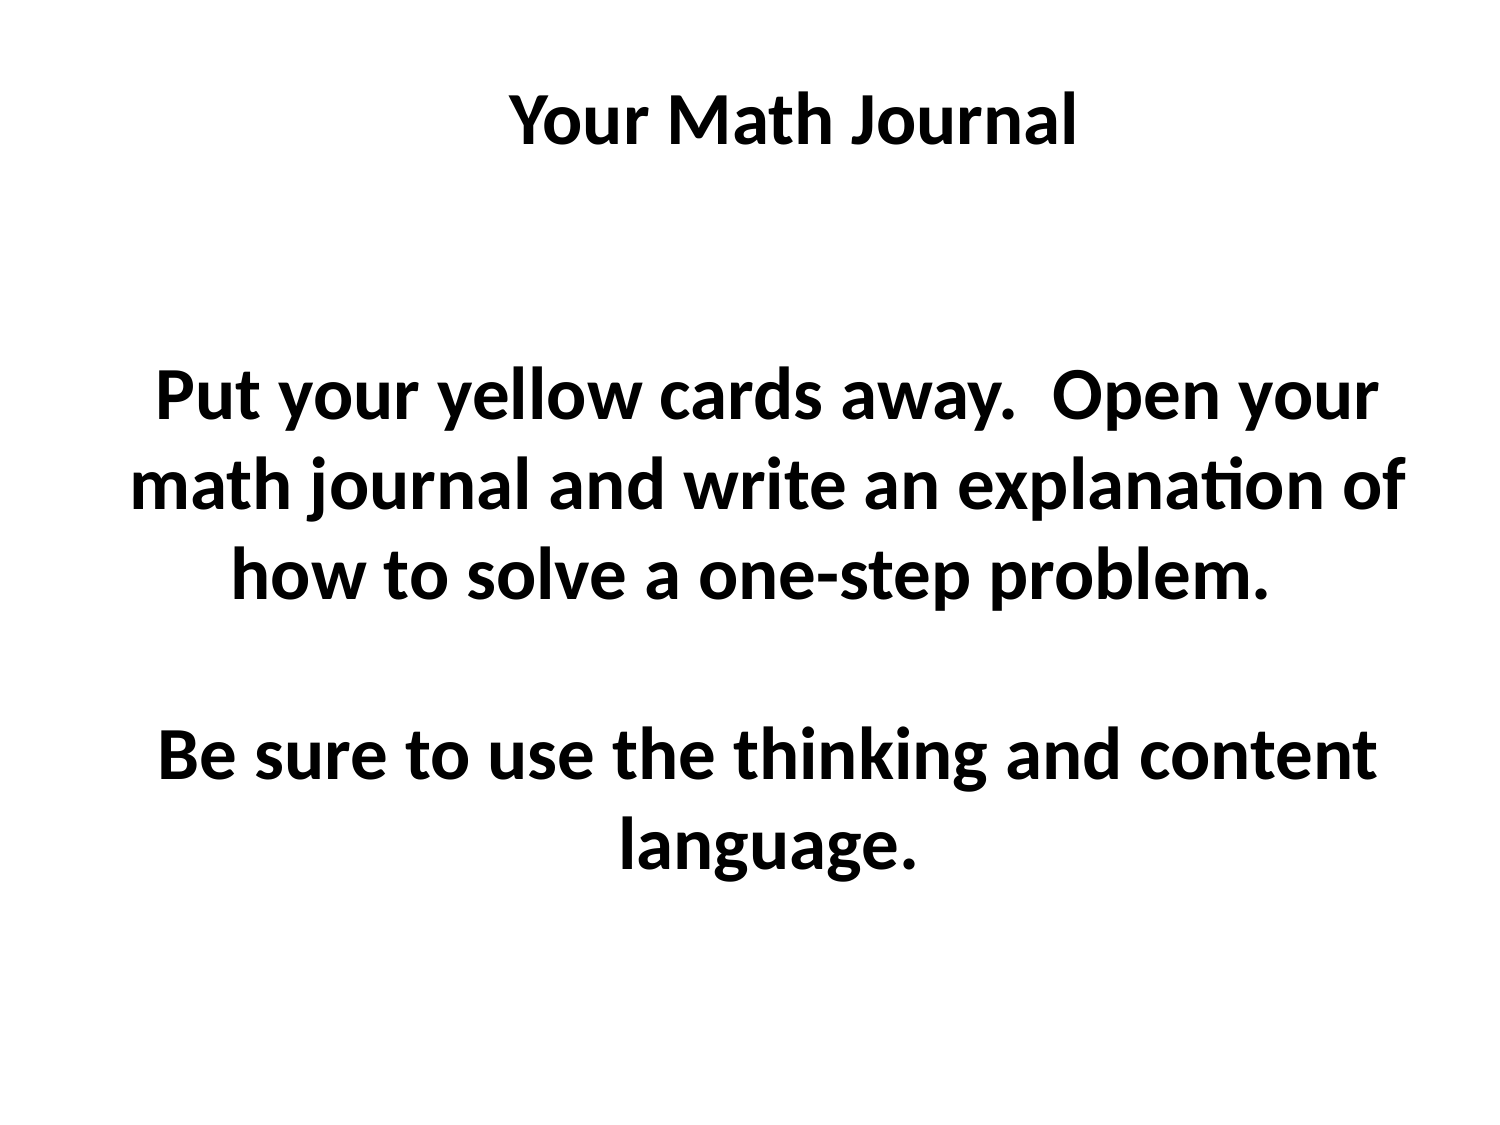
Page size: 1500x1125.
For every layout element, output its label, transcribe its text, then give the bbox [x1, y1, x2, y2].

text_box In Your Math Journal [62, 62, 1450, 168]
text_box Put your yellow cards away. Open your math journal and write an explanation of how to solve a one-step problem. Be sure to use the thinking and content language. [75, 337, 1463, 893]
